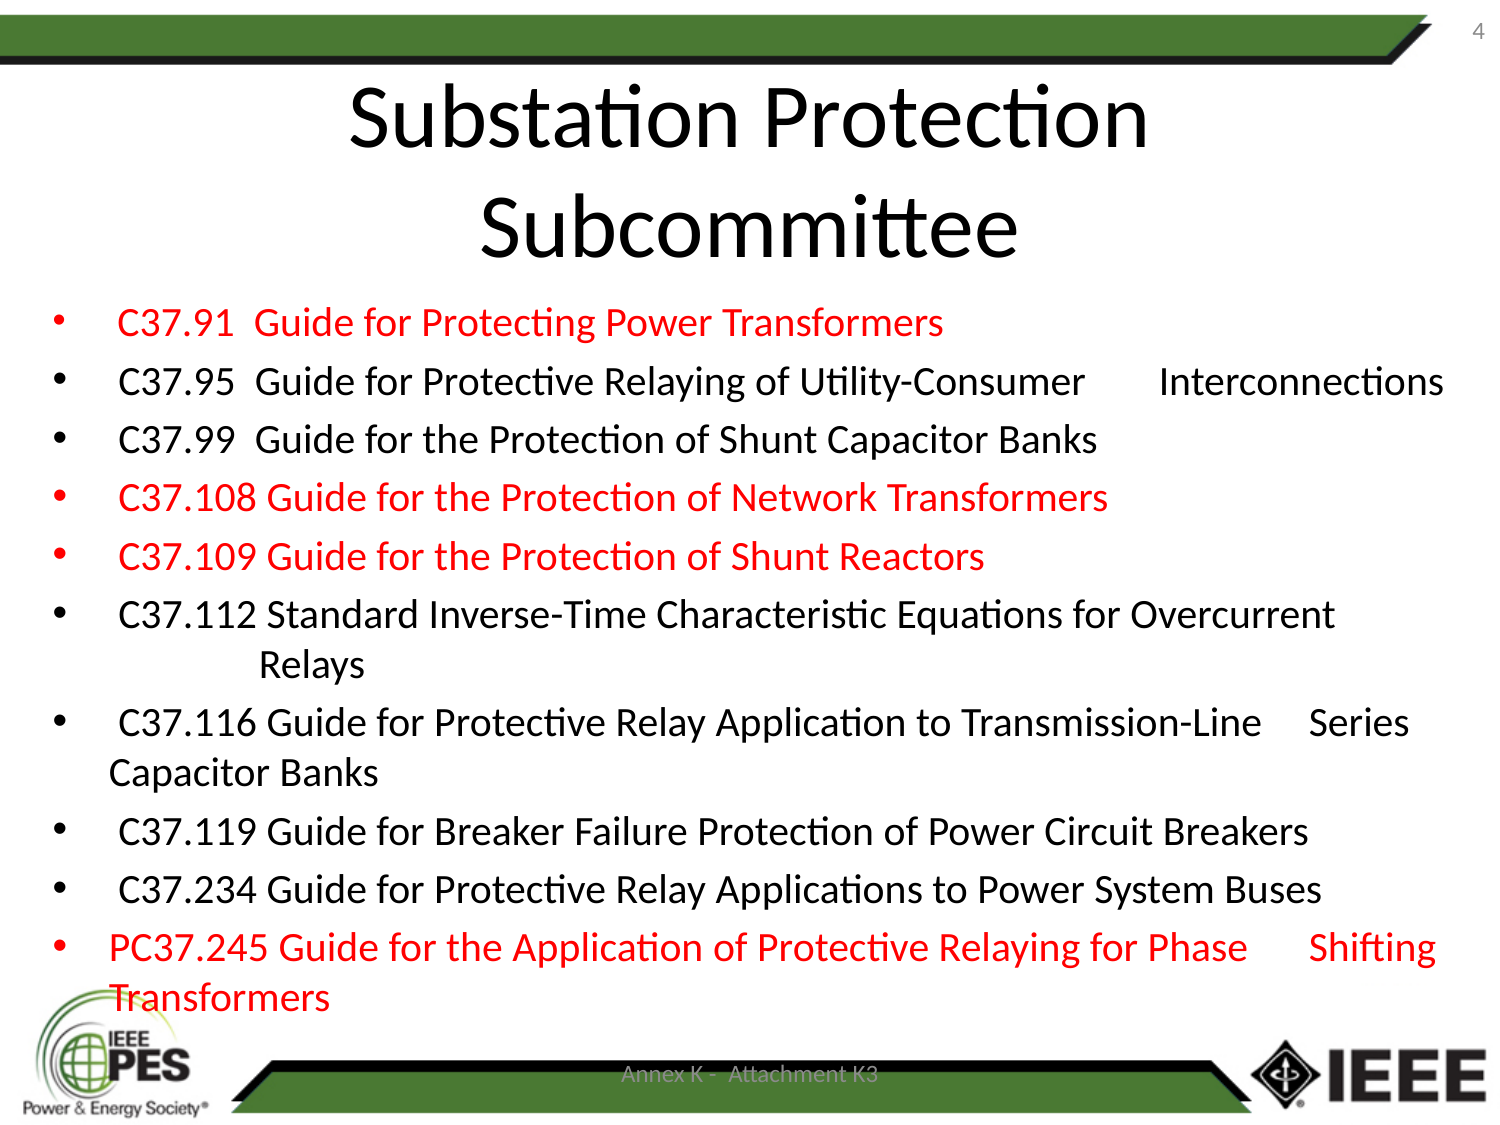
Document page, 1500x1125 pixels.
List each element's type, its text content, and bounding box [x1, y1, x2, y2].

footer Annex K - Attachment K3 [512, 1042, 988, 1103]
picture [0, 0, 1500, 1125]
title Substation Protection Subcommittee [74, 44, 1426, 287]
list C37.91 Guide for Protecting Power Transformers C37.95 Guide for Protective Relaying of Utility-Consumer Interconnections C37.99 Guide for the Protection of Shunt Capacitor Banks C37.108 Guide for the Protection of Network Transformers C37.109 Guide for the Protection of Shunt Reactors C37.112 Standard Inverse-Time Characteristic Equations for Overcurrent Relays C37.116 Guide for Protective Relay Application to Transmission-Line Series Capacitor Banks C37.119 Guide for Breaker Failure Protection of Power Circuit Breakers C37.234 Guide for Protective Relay Applications to Power System Buses PC37.245 Guide for the Application of Protective Relaying for Phase Shifting Transformers [37, 287, 1463, 1006]
slide_number 4 [1149, 0, 1500, 60]
